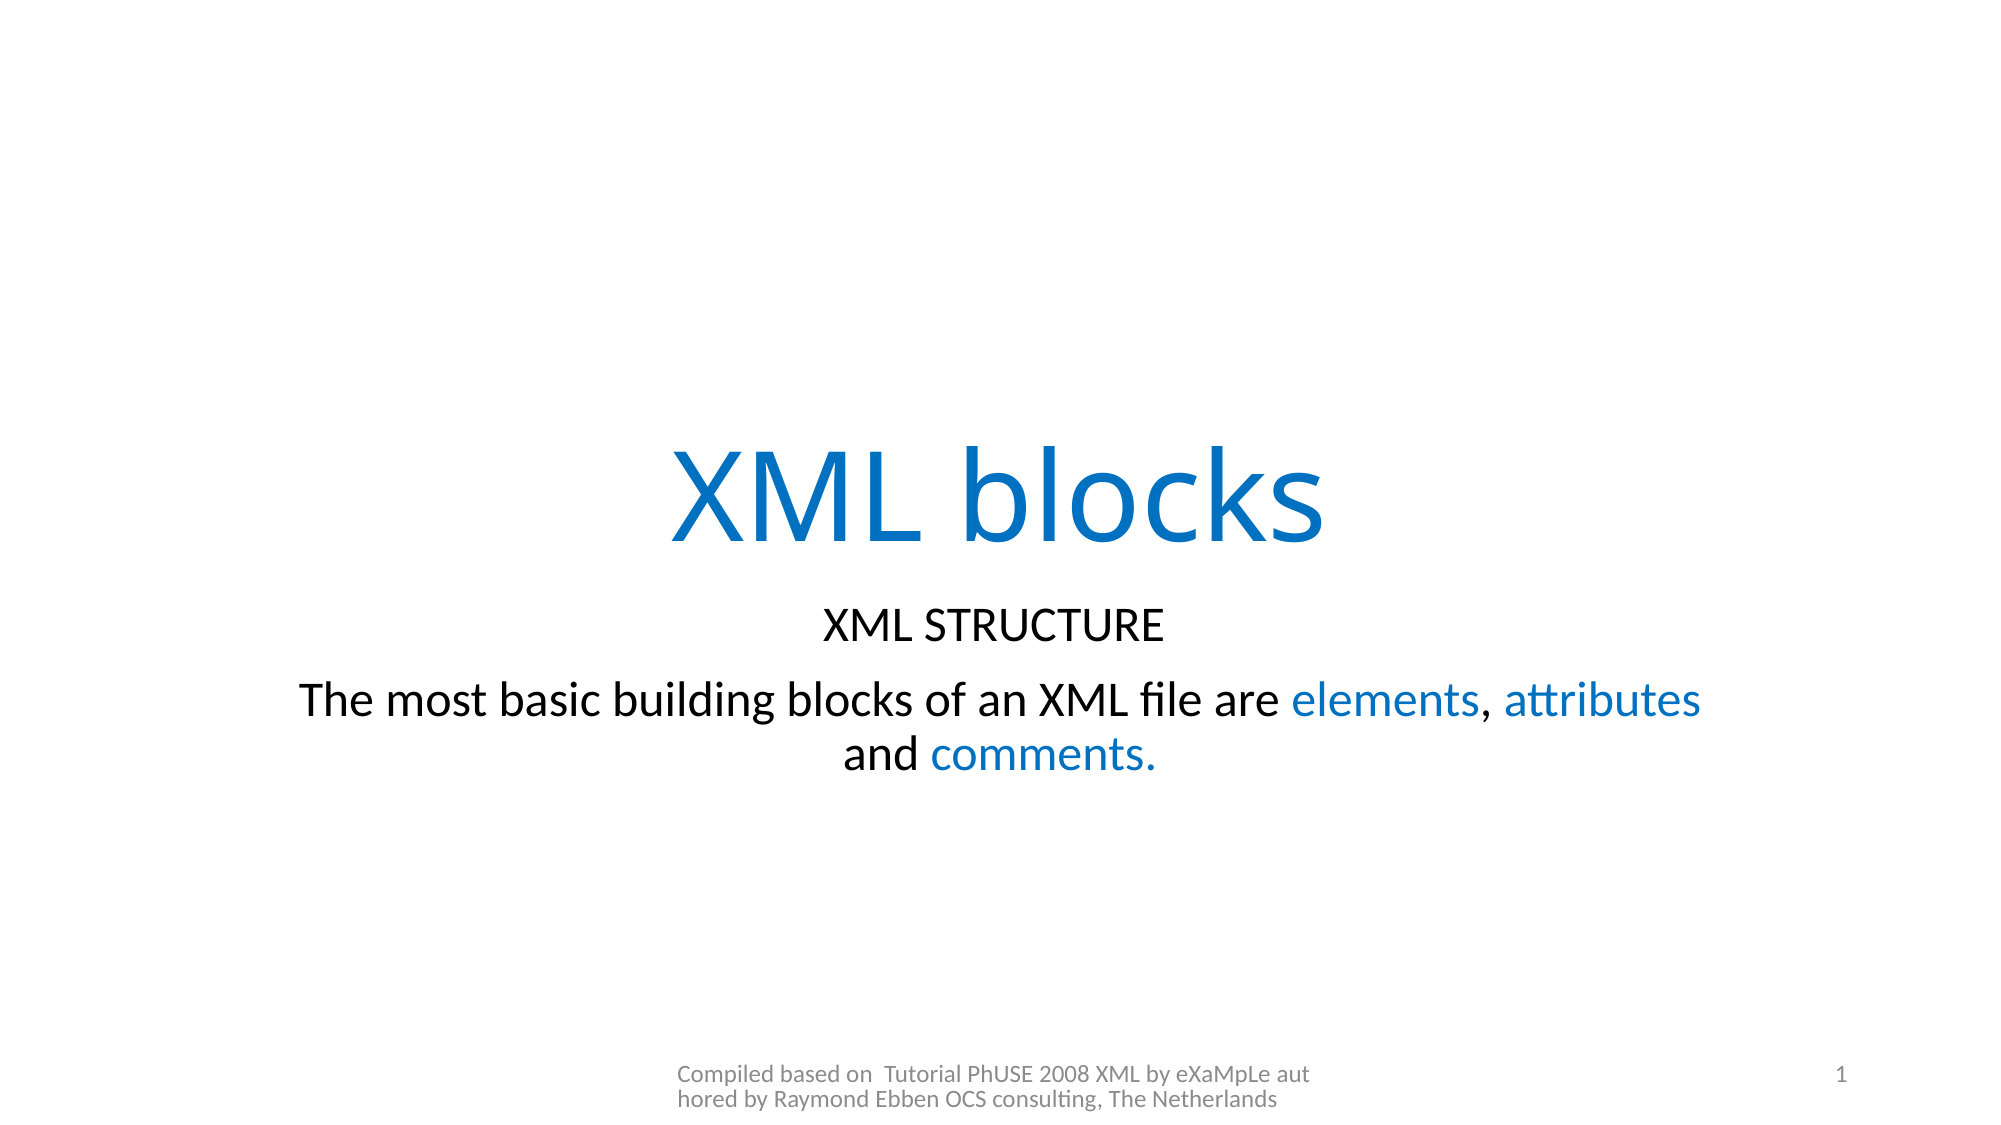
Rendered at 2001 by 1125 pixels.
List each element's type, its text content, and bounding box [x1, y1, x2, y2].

footer Compiled based on Tutorial PhUSE 2008 XML by eXaMpLe authored by Raymond Ebben OCS consulting, The Netherlands [662, 1042, 1338, 1103]
slide_number 1 [1412, 1042, 1863, 1103]
subtitle XML STRUCTURE The most basic building blocks of an XML file are elements, attributes and comments. [249, 590, 1750, 863]
title XML blocks [249, 184, 1750, 576]
